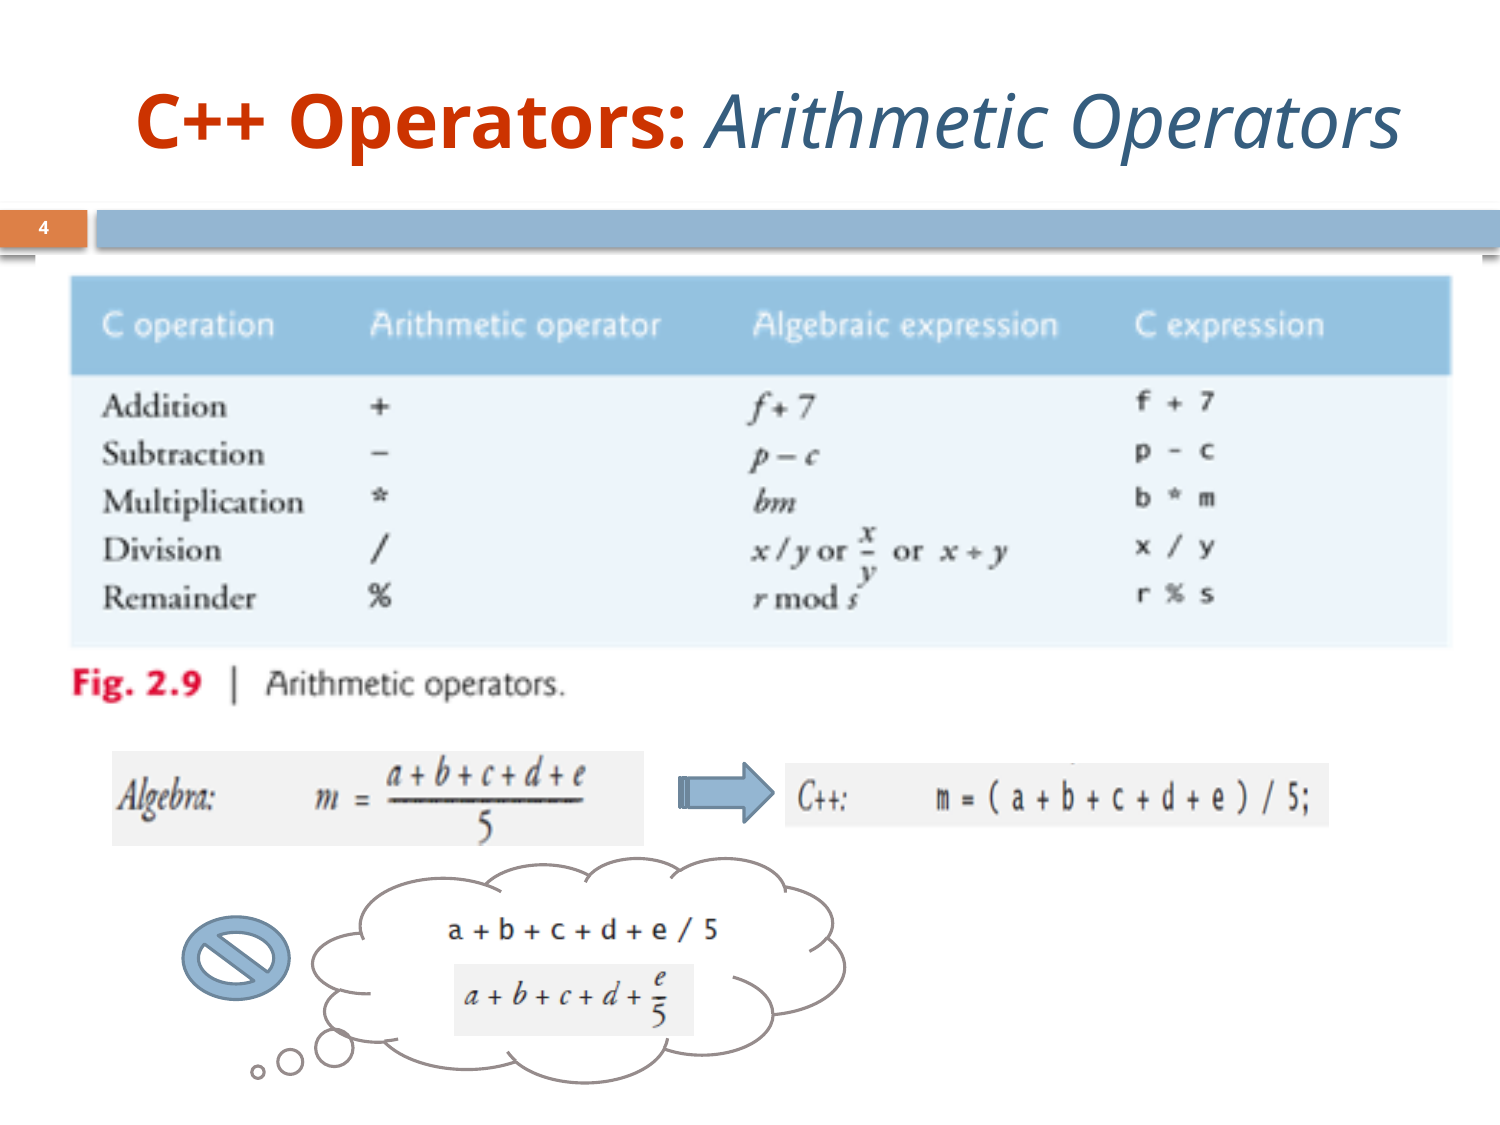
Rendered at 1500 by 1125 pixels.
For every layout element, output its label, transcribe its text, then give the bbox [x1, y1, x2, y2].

text_box [250, 1064, 266, 1080]
picture [442, 904, 720, 953]
picture [785, 762, 1330, 835]
picture [111, 751, 644, 847]
title C++ Operators: Arithmetic Operators [99, 37, 1438, 200]
text_box [276, 1047, 305, 1076]
text_box [181, 915, 291, 1002]
text_box [310, 856, 847, 1085]
slide_number 4 [0, 208, 88, 249]
text_box [678, 761, 775, 824]
picture [35, 255, 1483, 729]
picture [454, 963, 694, 1037]
